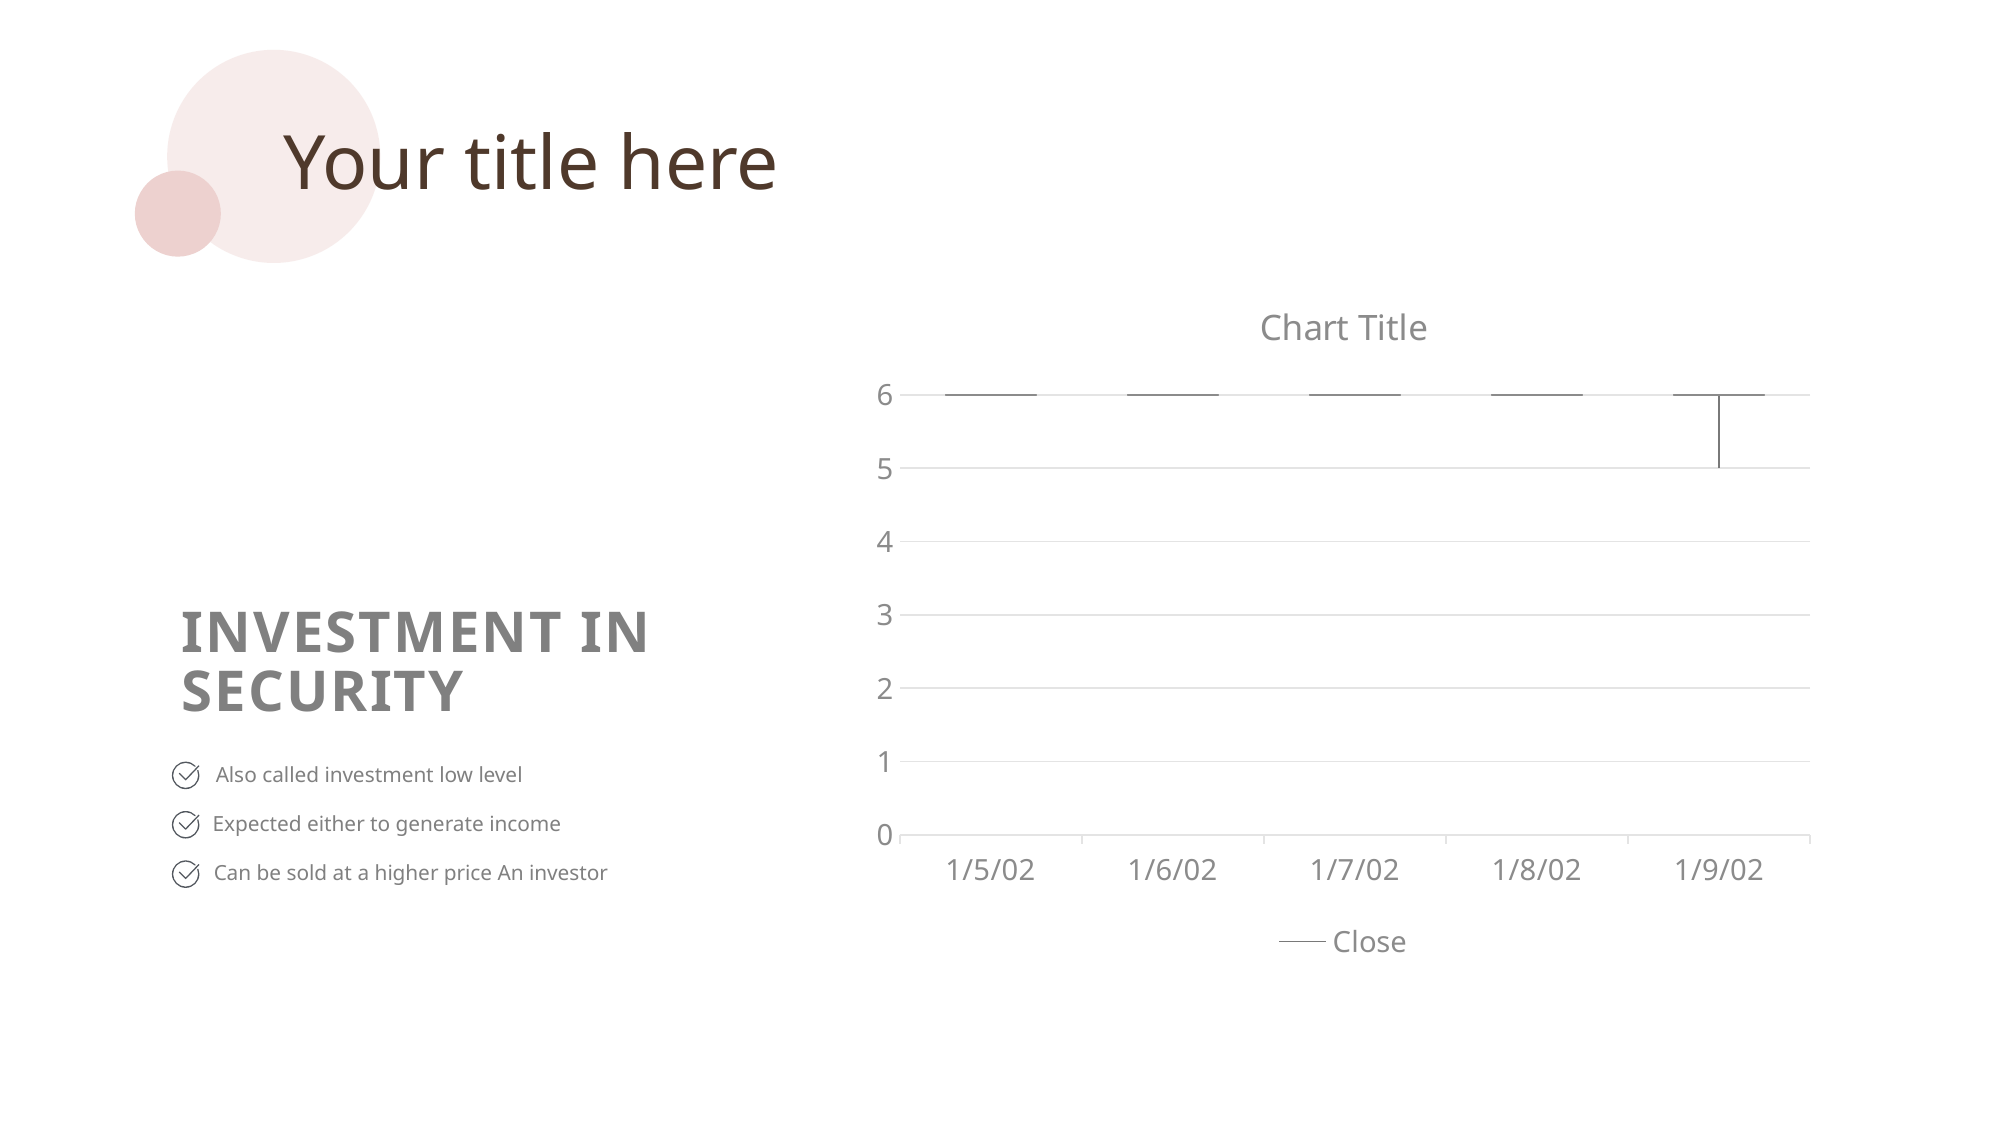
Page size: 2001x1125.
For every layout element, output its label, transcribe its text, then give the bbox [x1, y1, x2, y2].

text_box [171, 860, 200, 888]
text_box Also called investment low level [201, 753, 538, 794]
text_box [171, 761, 200, 790]
text_box INVESTMENT IN SECURITY [167, 597, 696, 730]
text_box [133, 169, 222, 258]
text_box [171, 811, 200, 839]
text_box [166, 48, 370, 265]
text_box Your title here [269, 107, 795, 213]
chart [857, 270, 1830, 968]
text_box Can be sold at a higher price An investor [198, 852, 623, 893]
text_box Expected either to generate income [197, 803, 576, 843]
